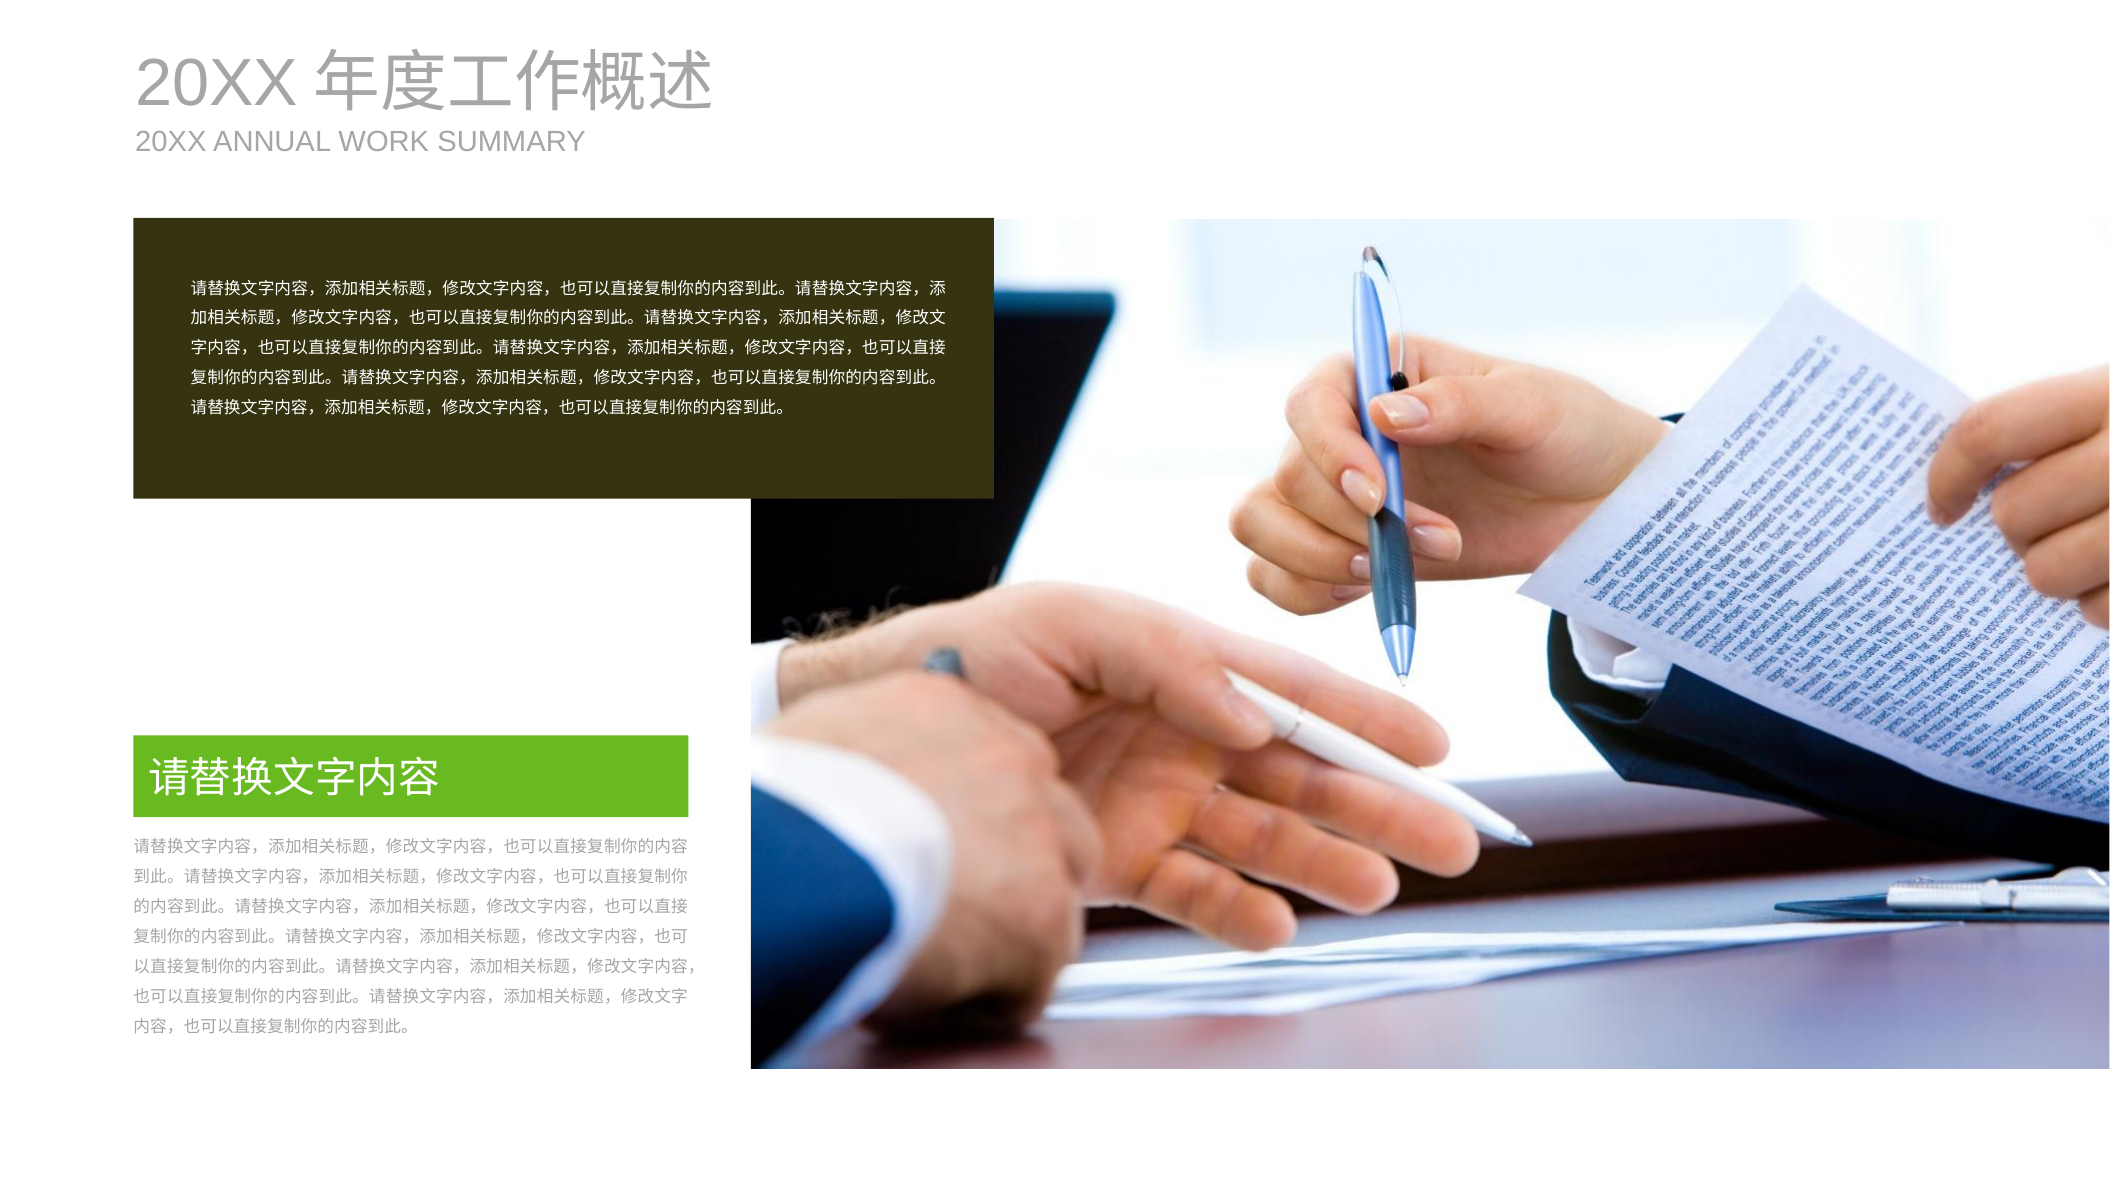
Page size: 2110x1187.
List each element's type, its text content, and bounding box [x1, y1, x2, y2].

text_box 请替换文字内容，添加相关标题，修改文字内容，也可以直接复制你的内容到此。请替换文字内容，添加相关标题，修改文字内容，也可以直接复制你的内容到此。请替换文字内容，添加相关标题，修改文字内容，也可以直接复制你的内容到此。请替换文字内容，添加相关标题，修改文字内容，也可以直接复制你的内容到此。请替换文字内容，添加相关标题，修改文字内容，也可以直接复制你的内容到此。请替换文字内容，添加相关标题，修改文字内容，也可以直接复制你的内容到此。 [190, 267, 947, 418]
text_box 20XX ANNUAL WORK SUMMARY [135, 122, 596, 158]
text_box 20XX年度工作概述 [135, 38, 783, 119]
text_box 请替换文字内容，添加相关标题，修改文字内容，也可以直接复制你的内容到此。请替换文字内容，添加相关标题，修改文字内容，也可以直接复制你的内容到此。请替换文字内容，添加相关标题，修改文字内容，也可以直接复制你的内容到此。请替换文字内容，添加相关标题，修改文字内容，也可以直接复制你的内容到此。请替换文字内容，添加相关标题，修改文字内容，也可以直接复制你的内容到此。请替换文字内容，添加相关标题，修改文字内容，也可以直接复制你的内容到此。 [133, 825, 689, 1036]
text_box 请替换文字内容 [132, 734, 689, 818]
text_box [132, 217, 995, 500]
text_box [750, 218, 2110, 1069]
